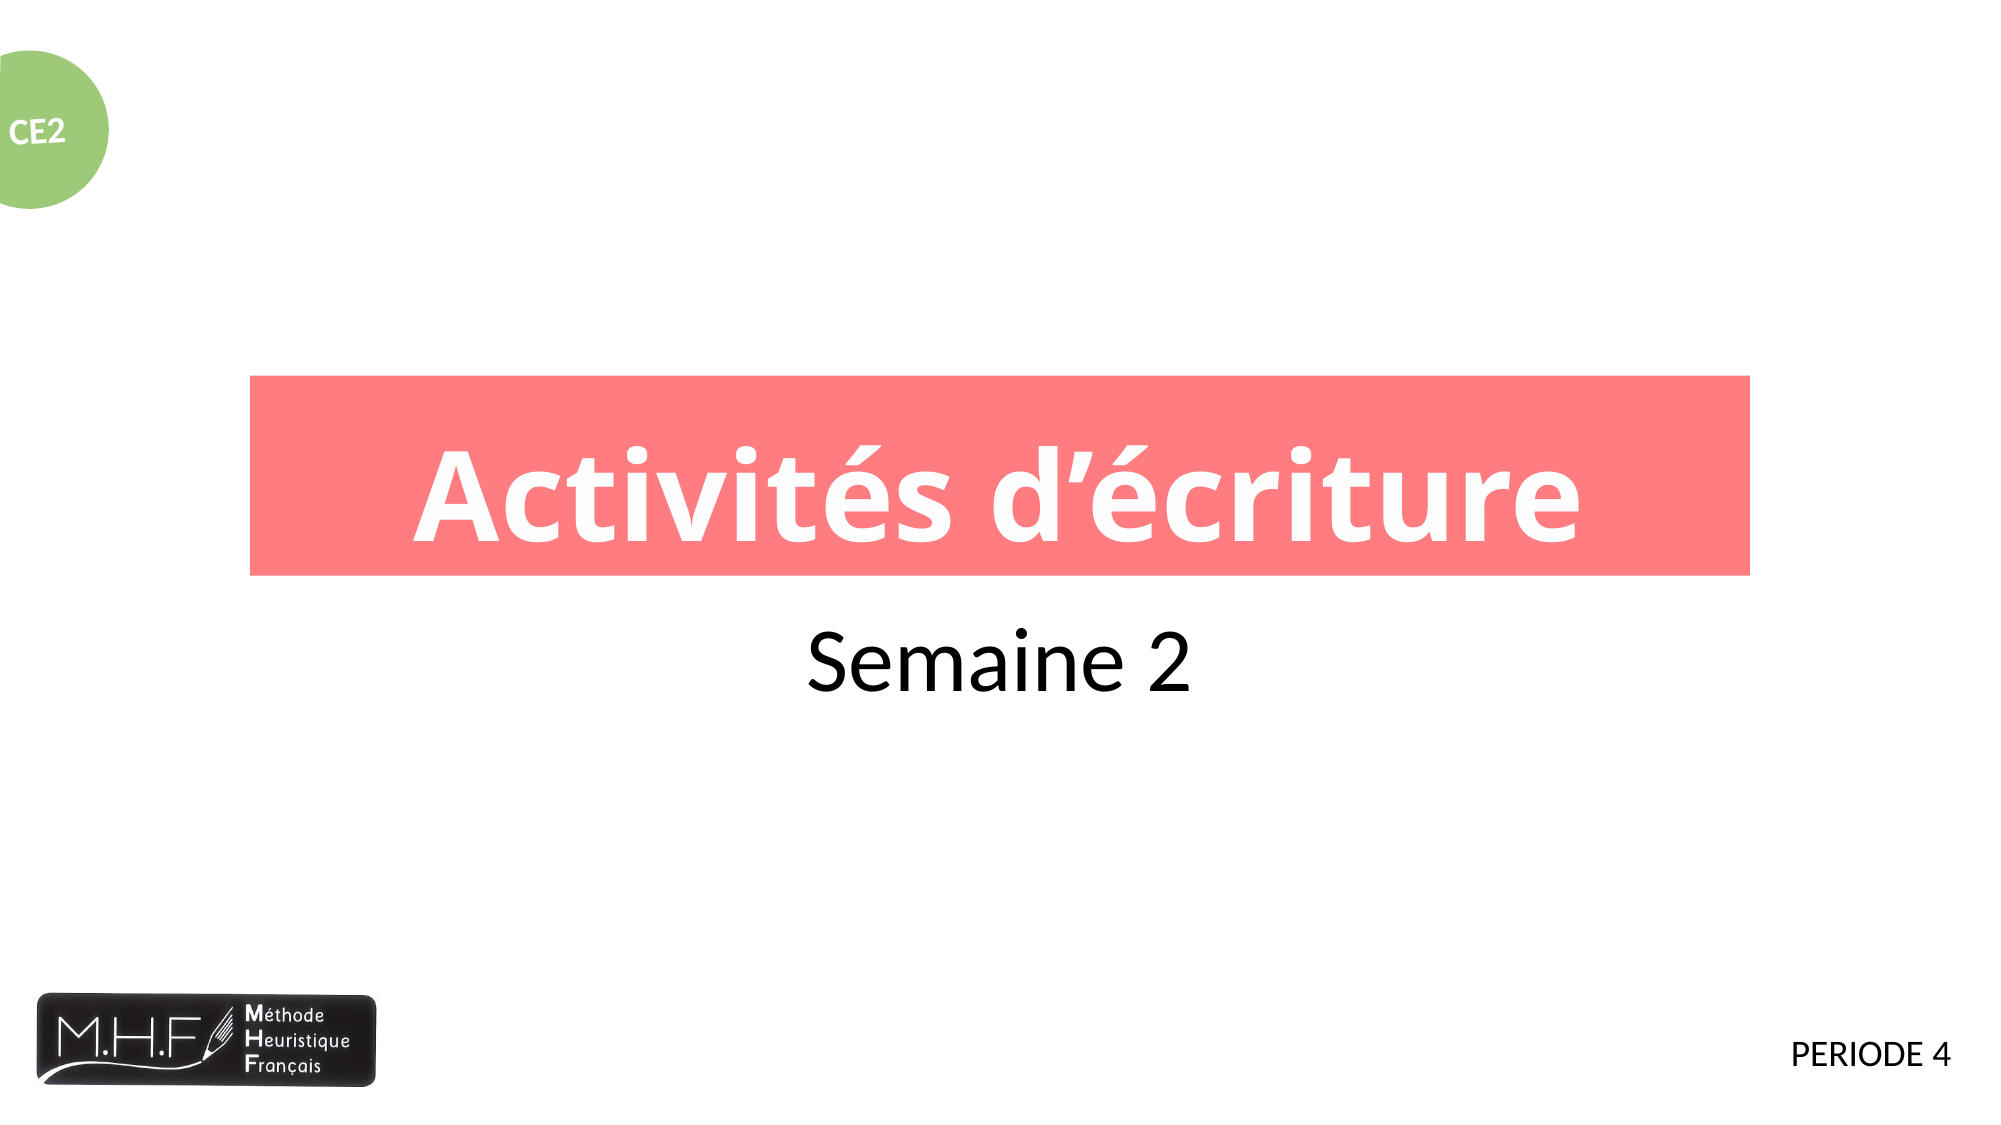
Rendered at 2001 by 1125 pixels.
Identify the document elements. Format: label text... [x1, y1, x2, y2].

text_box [0, 36, 106, 224]
picture [33, 990, 379, 1089]
text_box PERIODE 4 [1362, 1021, 1967, 1082]
subtitle Semaine 2 [249, 604, 1750, 877]
title Activités d’écriture [249, 375, 1750, 576]
